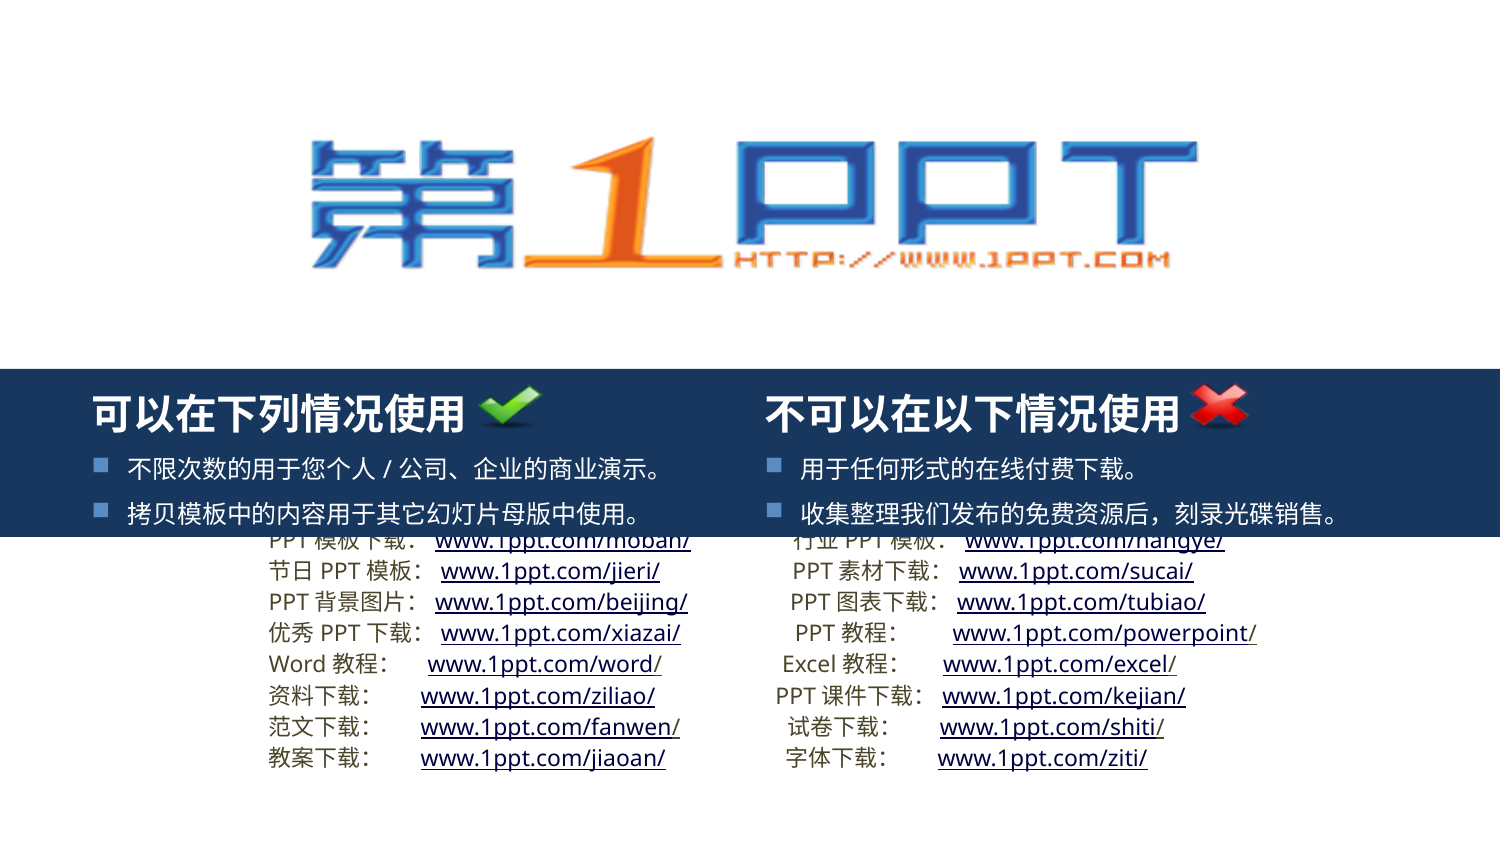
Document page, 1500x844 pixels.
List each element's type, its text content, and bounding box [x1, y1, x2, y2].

text_box [0, 368, 477, 537]
picture [1186, 380, 1252, 430]
picture [477, 380, 544, 430]
text_box [1252, 368, 1500, 537]
text_box 不可以在以下情况使用 用于任何形式的在线付费下载。 收集整理我们发布的免费资源后，刻录光碟销售。 [750, 381, 1424, 572]
text_box PPT模板下载：www.1ppt.com/moban/ 行业PPT模板：www.1ppt.com/hangye/ 节日PPT模板：www.1ppt.com/jieri/ PPT素材下载：www.1ppt.com/sucai/ PPT背景图片：www.1ppt.com/beijing/ PPT图表下载：www.1ppt.com/tubiao/ 优秀PPT下载：www.1ppt.com/xiazai/ PPT教程： www.1ppt.com/powerpoint/ Word教程： www.1ppt.com/word/ Excel教程： www.1ppt.com/excel/ 资料下载： www.1ppt.com/ziliao/ PPT课件下载：www.1ppt.com/kejian/ 范文下载： www.1ppt.com/fanwen/ 试卷下载： www.1ppt.com/shiti/ 教案下载： www.1ppt.com/jiaoan/ 字体下载： www.1ppt.com/ziti/ [252, 572, 1315, 756]
text_box 可以在下列情况使用 不限次数的用于您个人/公司、企业的商业演示。 拷贝模板中的内容用于其它幻灯片母版中使用。 [76, 381, 750, 581]
picture [134, 38, 1400, 369]
